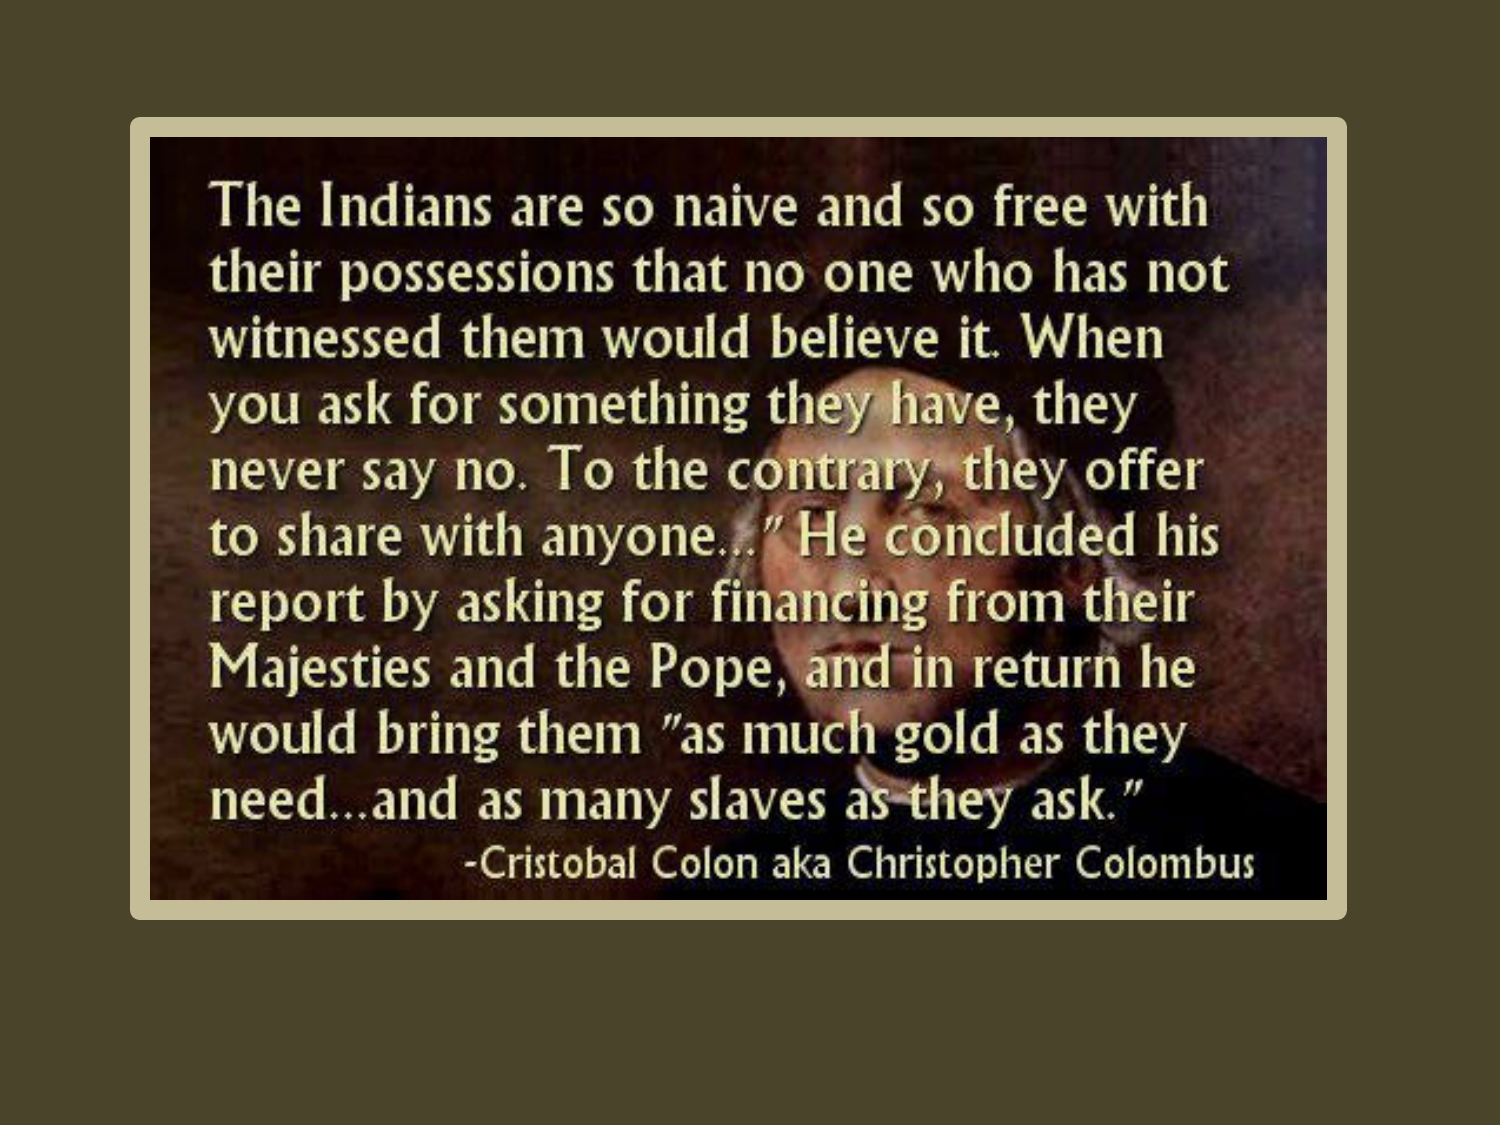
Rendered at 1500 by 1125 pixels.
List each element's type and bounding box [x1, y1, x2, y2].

picture [149, 137, 1327, 901]
